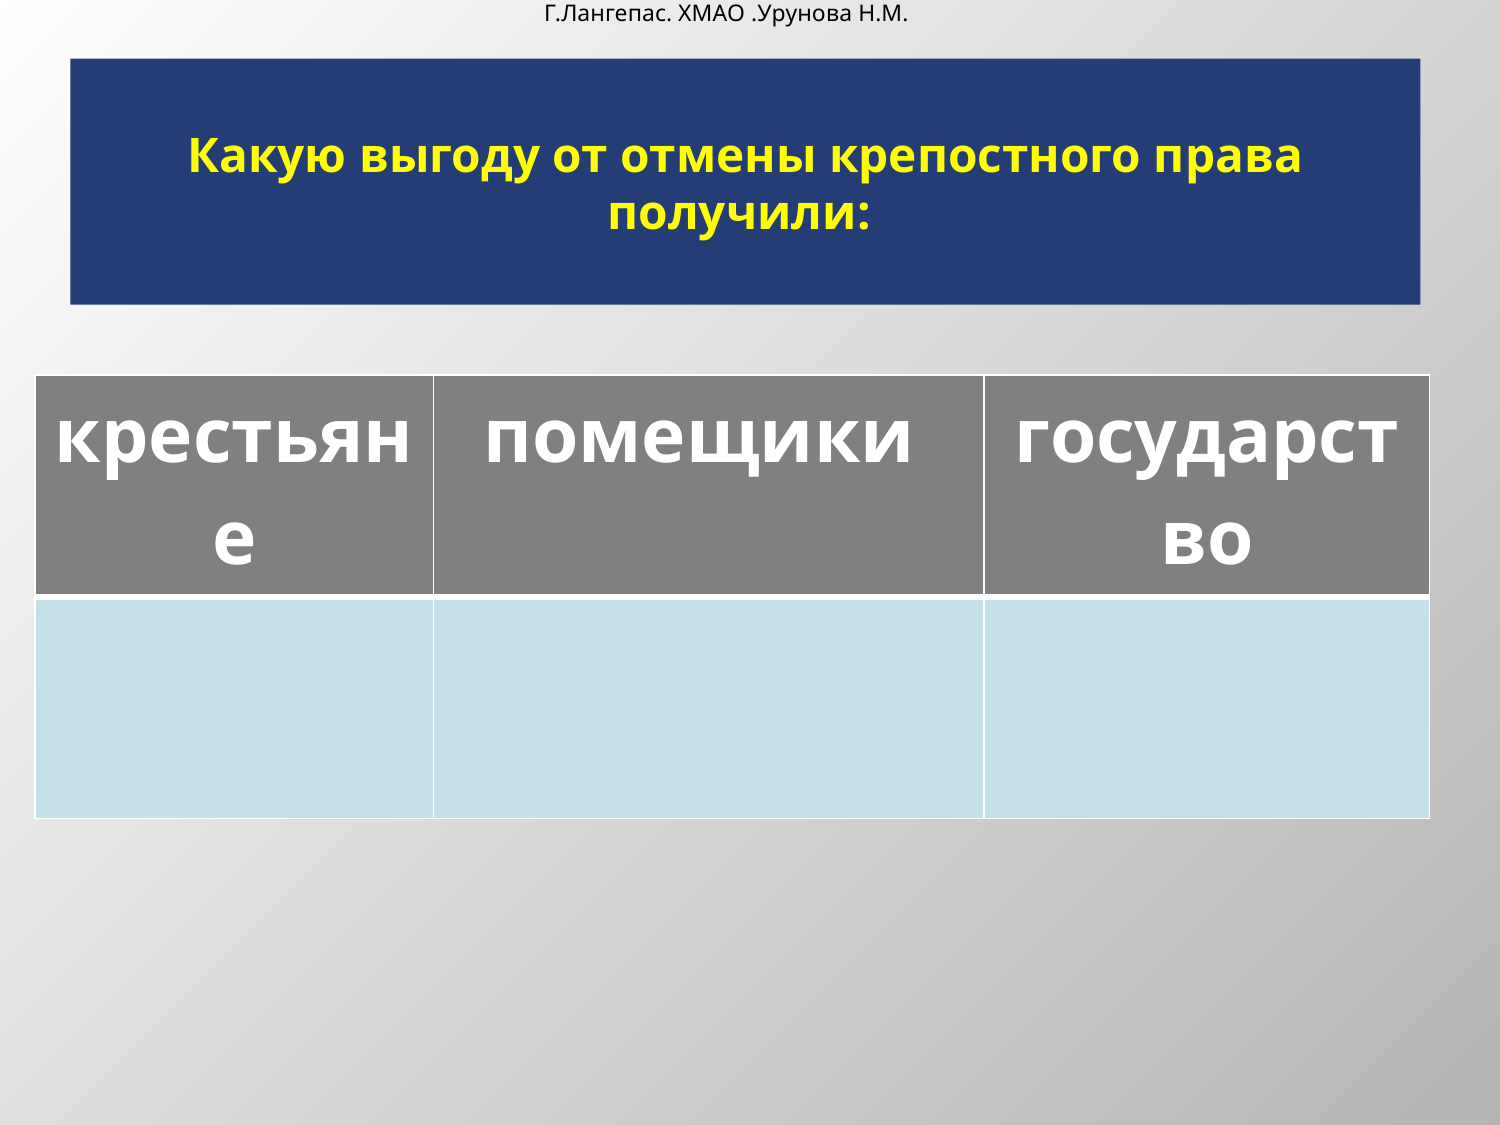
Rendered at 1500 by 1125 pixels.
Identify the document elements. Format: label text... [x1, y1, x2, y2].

text_box Г.Лангепас. ХМАО .Урунова Н.М. [468, 0, 985, 26]
table_cell [985, 600, 1429, 818]
table_cell [36, 600, 433, 818]
table_cell [434, 600, 983, 818]
table_header государство [985, 376, 1429, 594]
table_header крестьяне [36, 376, 433, 594]
table_header помещики [434, 376, 983, 594]
title Какую выгоду от отмены крепостного права получили: [70, 58, 1421, 305]
